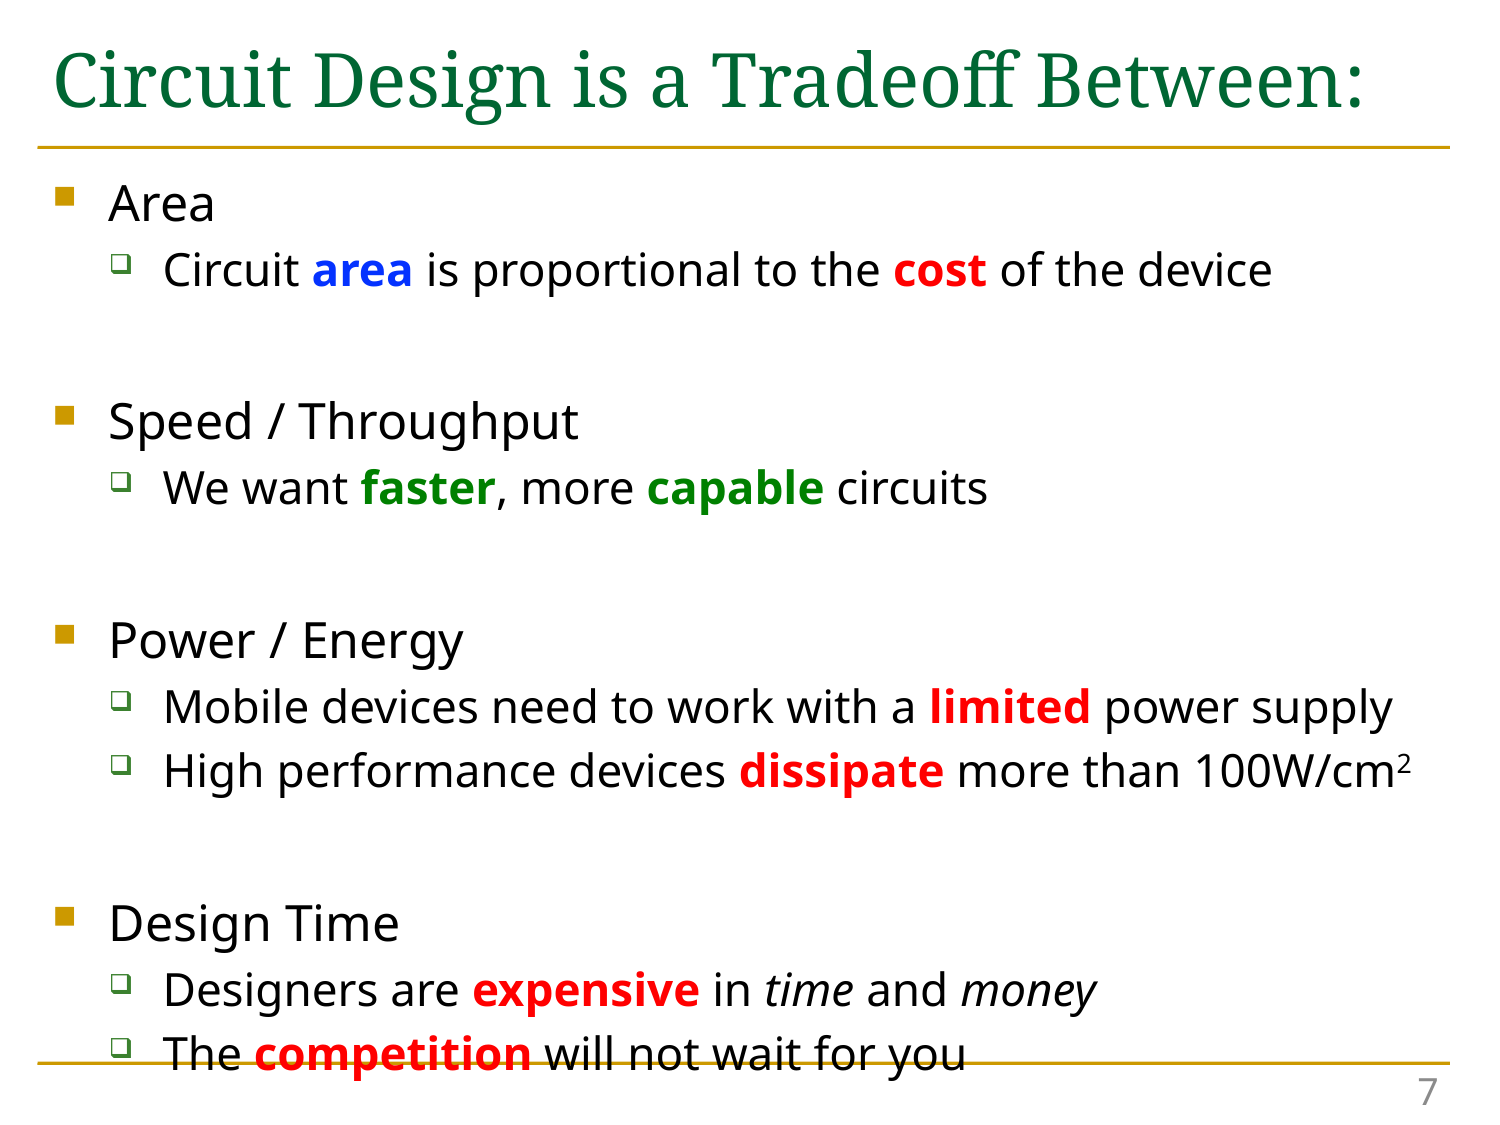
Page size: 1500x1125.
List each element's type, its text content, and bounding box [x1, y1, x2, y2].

slide_number 7 [1116, 1063, 1454, 1124]
list Area Circuit area is proportional to the cost of the device Speed / Throughput We want faster, more capable circuits Power / Energy Mobile devices need to work with a limited power supply High performance devices dissipate more than 100W/cm2 Design Time Designers are expensive in time and money The competition will not wait for you [37, 163, 1450, 1064]
title Circuit Design is a Tradeoff Between: [37, 24, 1450, 163]
